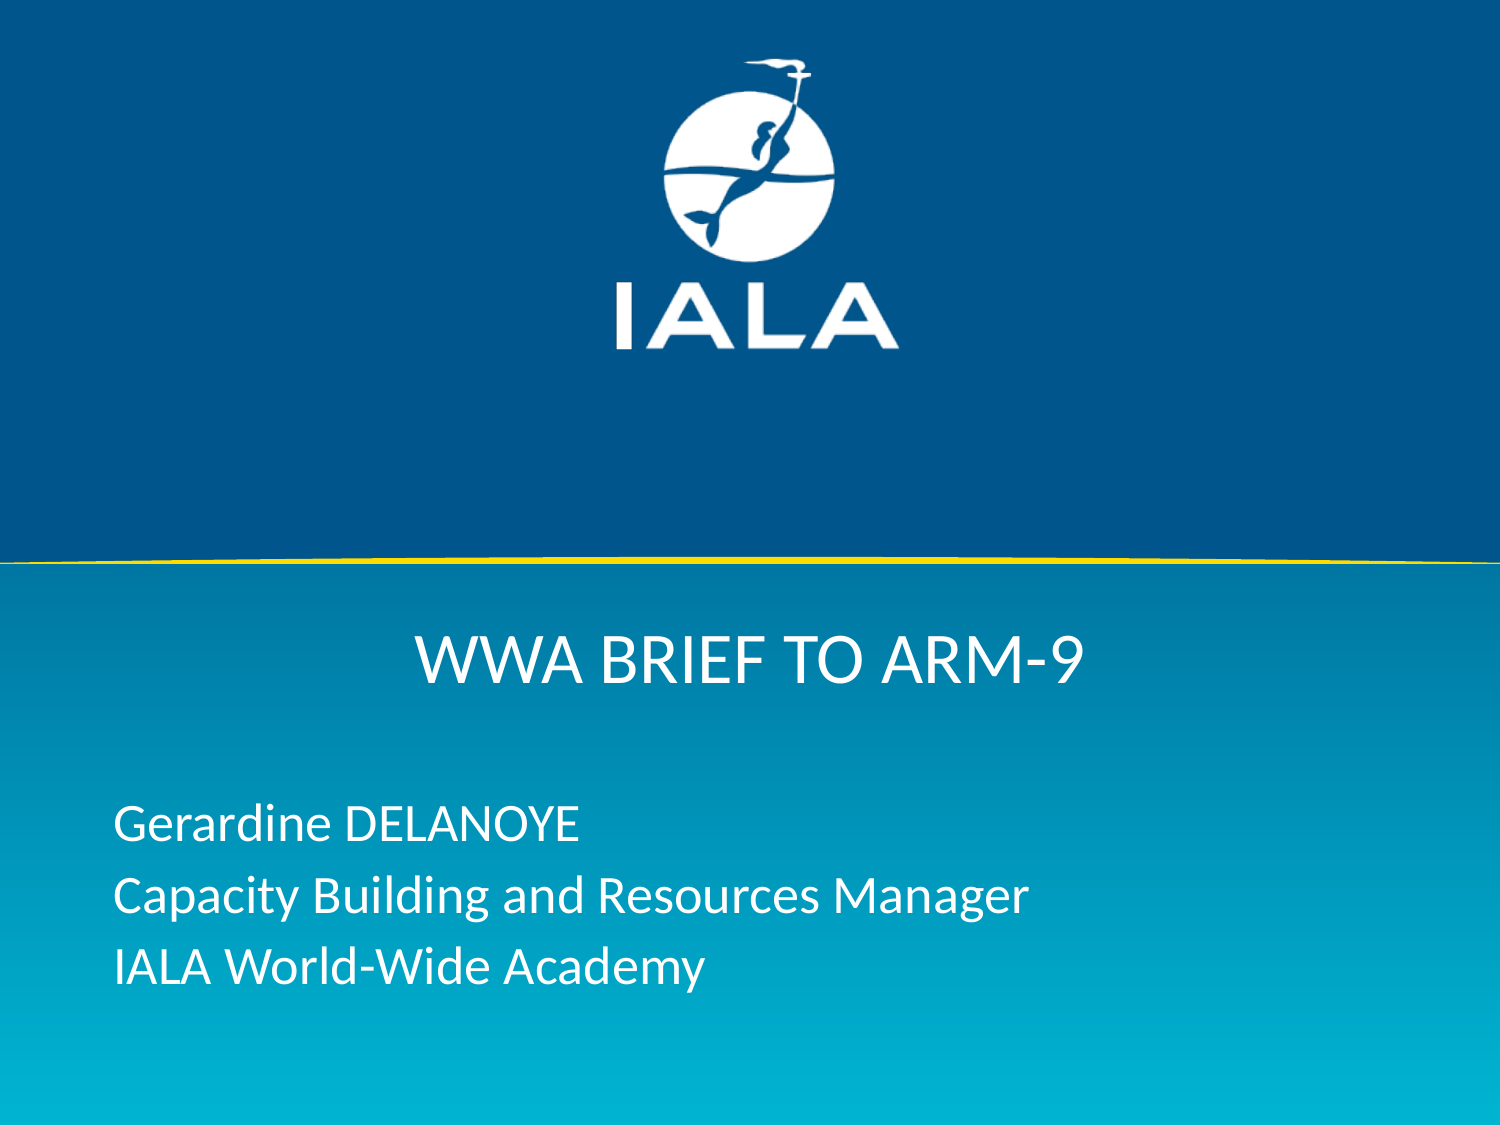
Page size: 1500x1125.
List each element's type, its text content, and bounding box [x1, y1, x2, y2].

title WWA brief to ARM-9 [112, 562, 1388, 699]
list Gerardine DELANOYE Capacity Building and Resources Manager IALA World-Wide Academy [112, 781, 1388, 1047]
